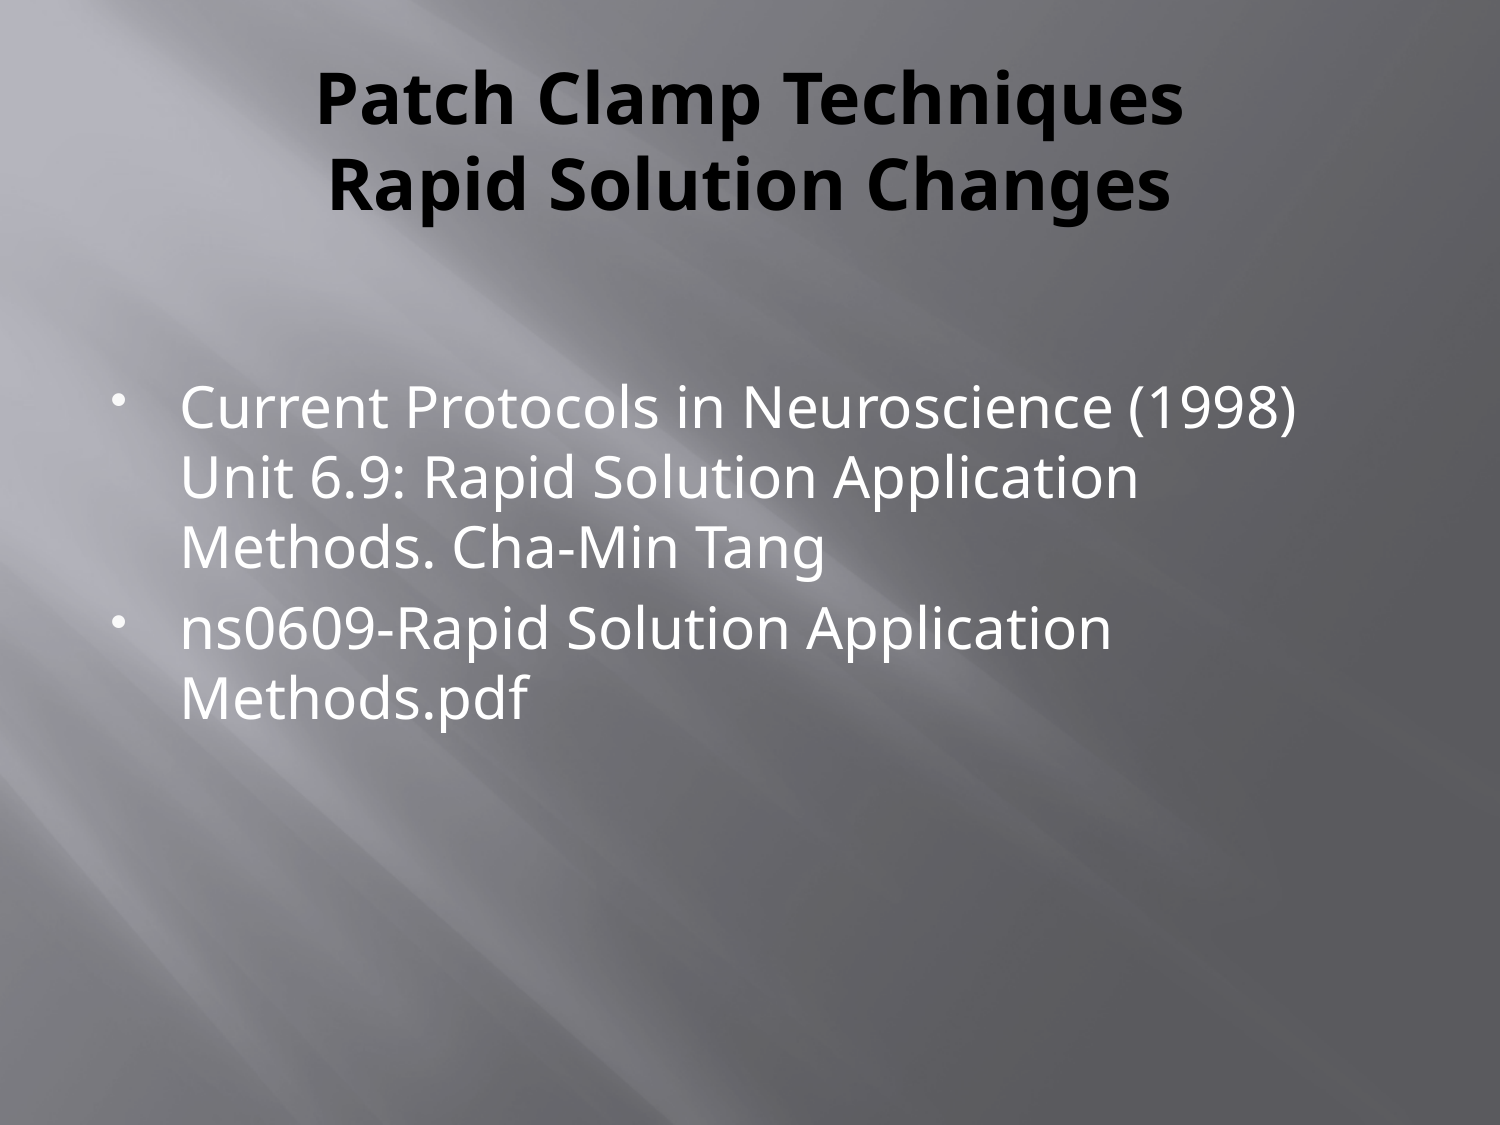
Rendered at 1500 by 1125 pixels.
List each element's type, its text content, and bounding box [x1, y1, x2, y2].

title Patch Clamp Techniques Rapid Solution Changes [75, 45, 1425, 233]
list Current Protocols in Neuroscience (1998) Unit 6.9: Rapid Solution Application Methods. Cha-Min Tang ns0609-Rapid Solution Application Methods.pdf [75, 362, 1425, 1013]
